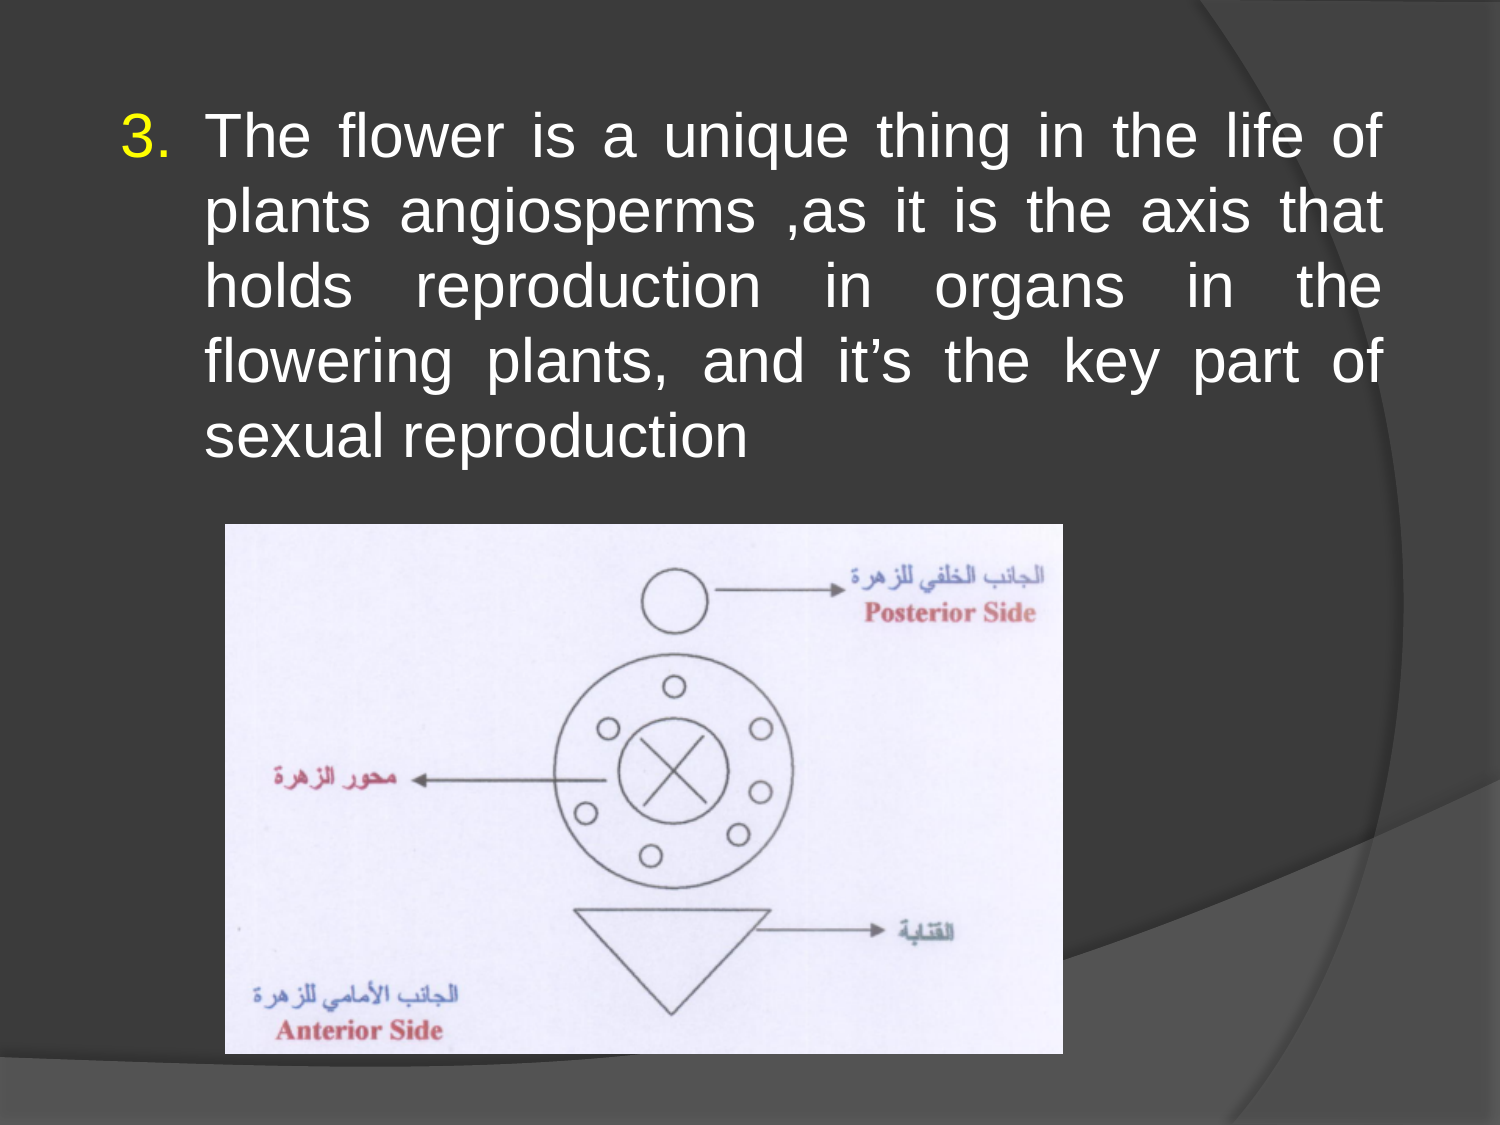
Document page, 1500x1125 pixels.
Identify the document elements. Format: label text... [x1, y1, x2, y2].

picture [224, 524, 1063, 1054]
list The flower is a unique thing in the life of plants angiosperms ,as it is the axis that holds reproduction in organs in the flowering plants, and it’s the key part of sexual reproduction [99, 87, 1400, 513]
